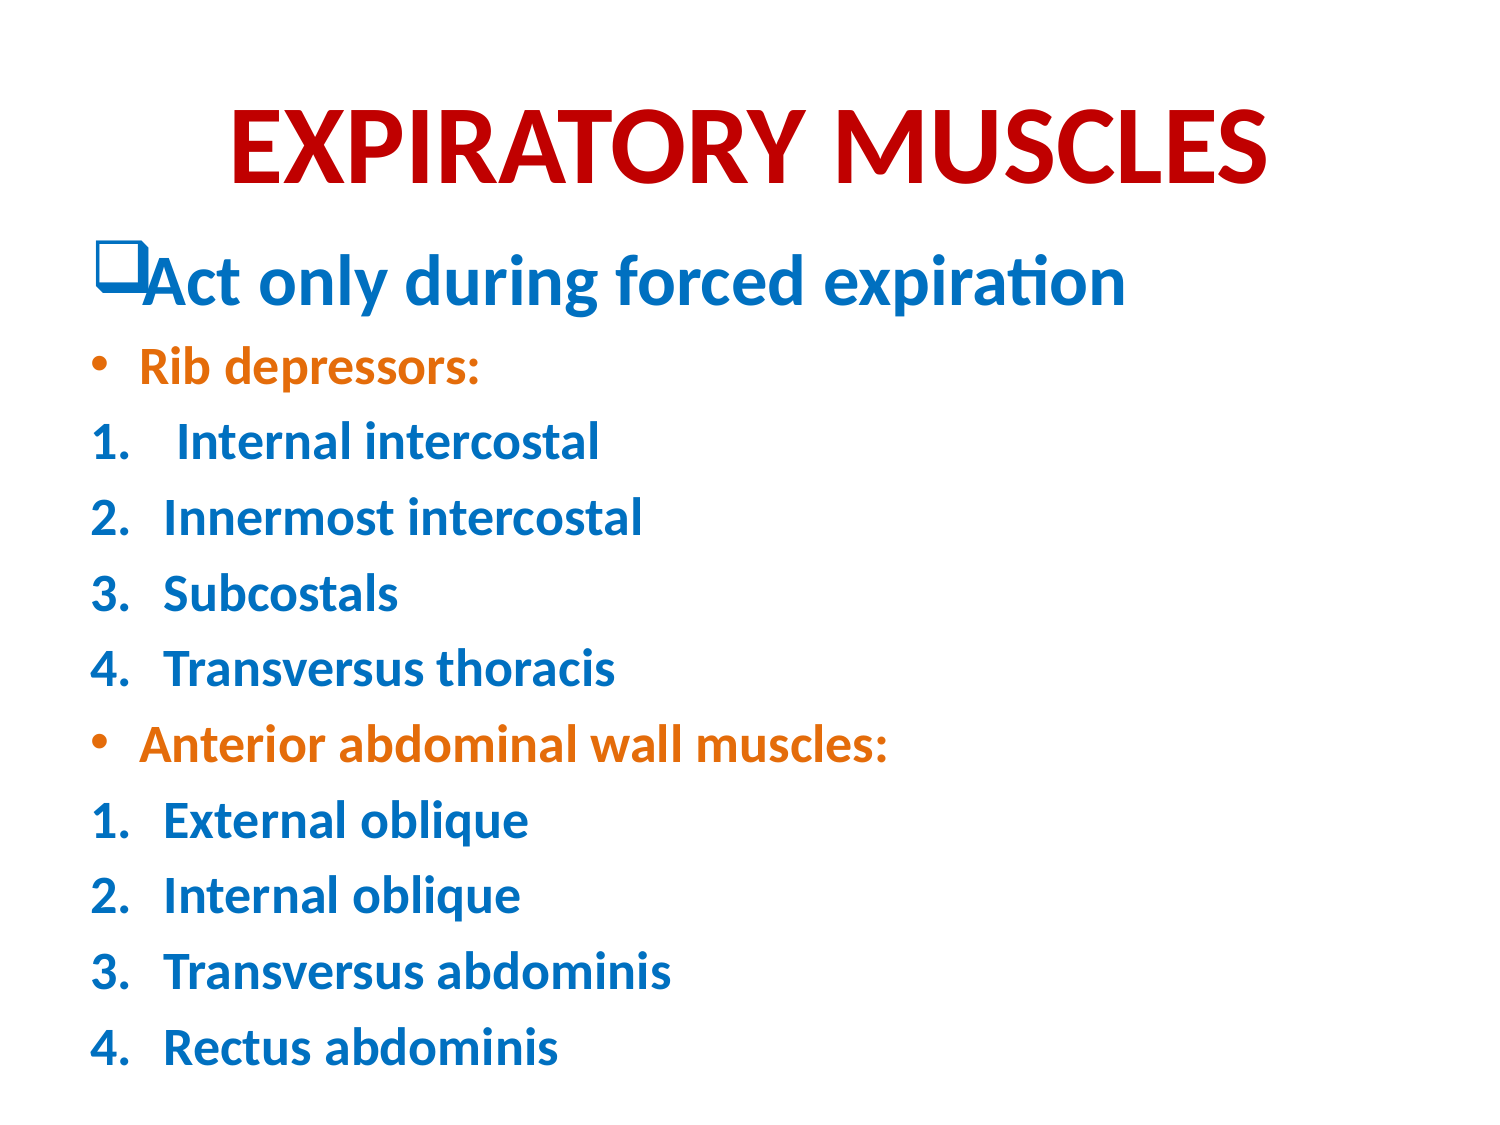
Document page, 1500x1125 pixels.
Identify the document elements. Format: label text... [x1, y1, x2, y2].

list Act only during forced expiration Rib depressors: Internal intercostal Innermost intercostal Subcostals Transversus thoracis Anterior abdominal wall muscles: External oblique Internal oblique Transversus abdominis Rectus abdominis [75, 224, 1425, 1088]
title EXPIRATORY MUSCLES [75, 45, 1425, 224]
